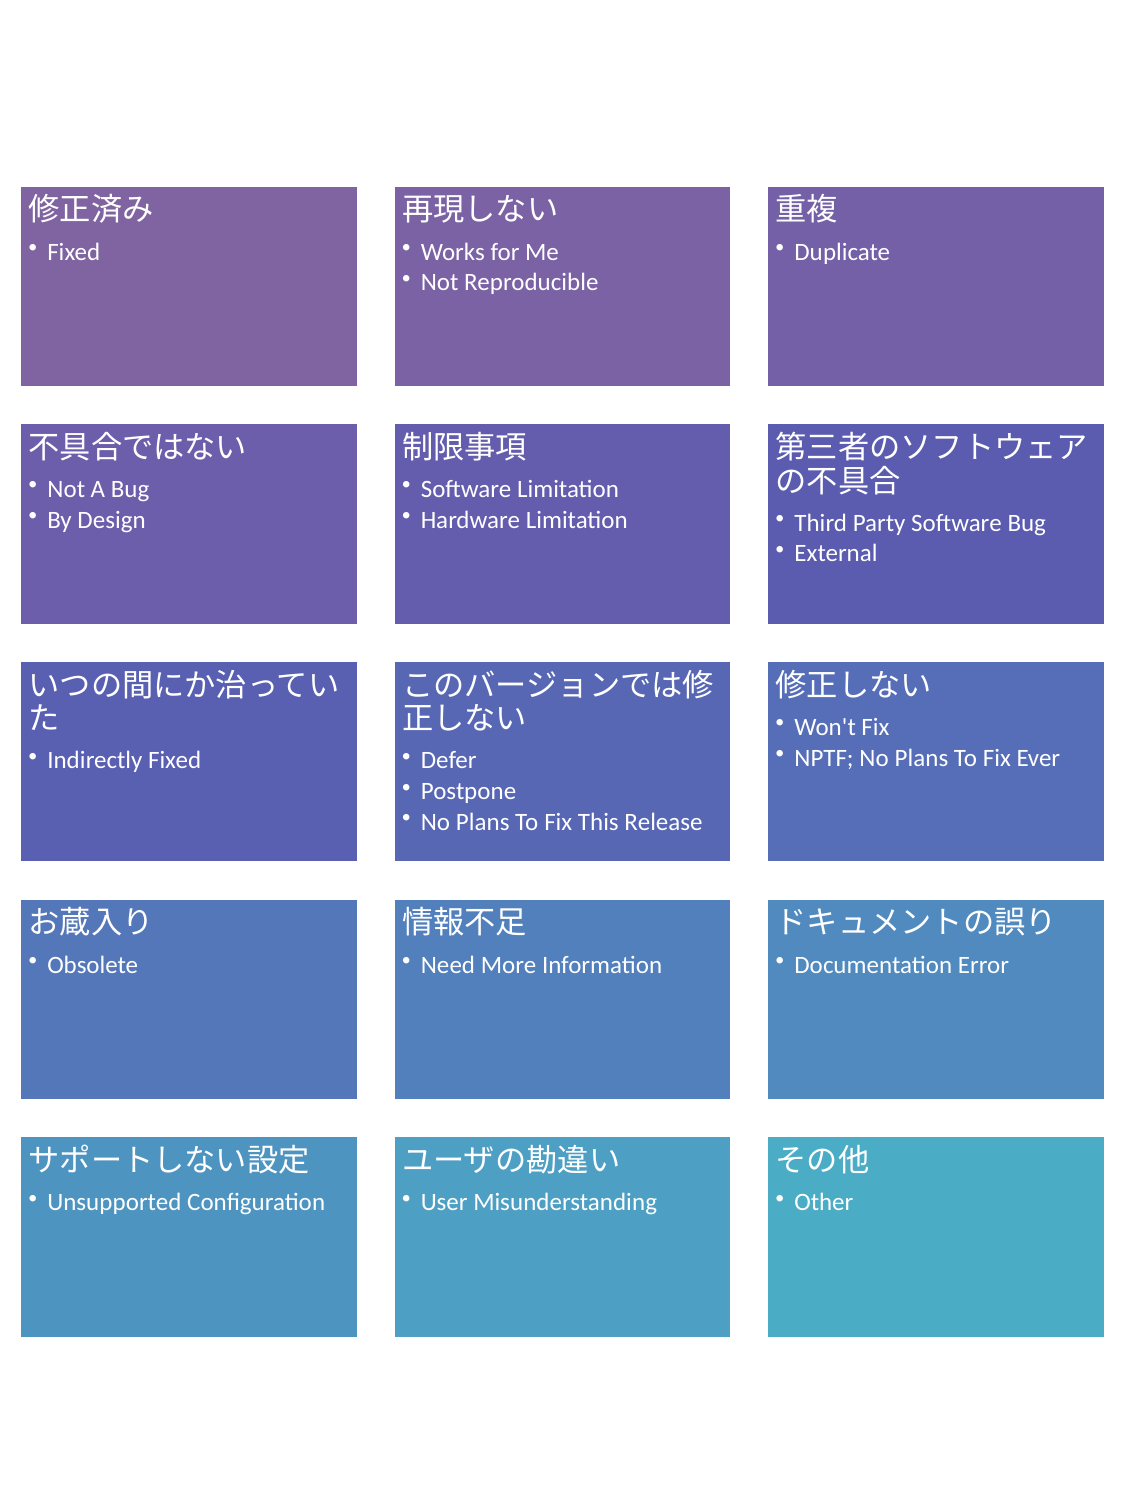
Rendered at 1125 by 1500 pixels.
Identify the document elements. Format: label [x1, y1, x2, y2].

text_box [18, 111, 1107, 1412]
